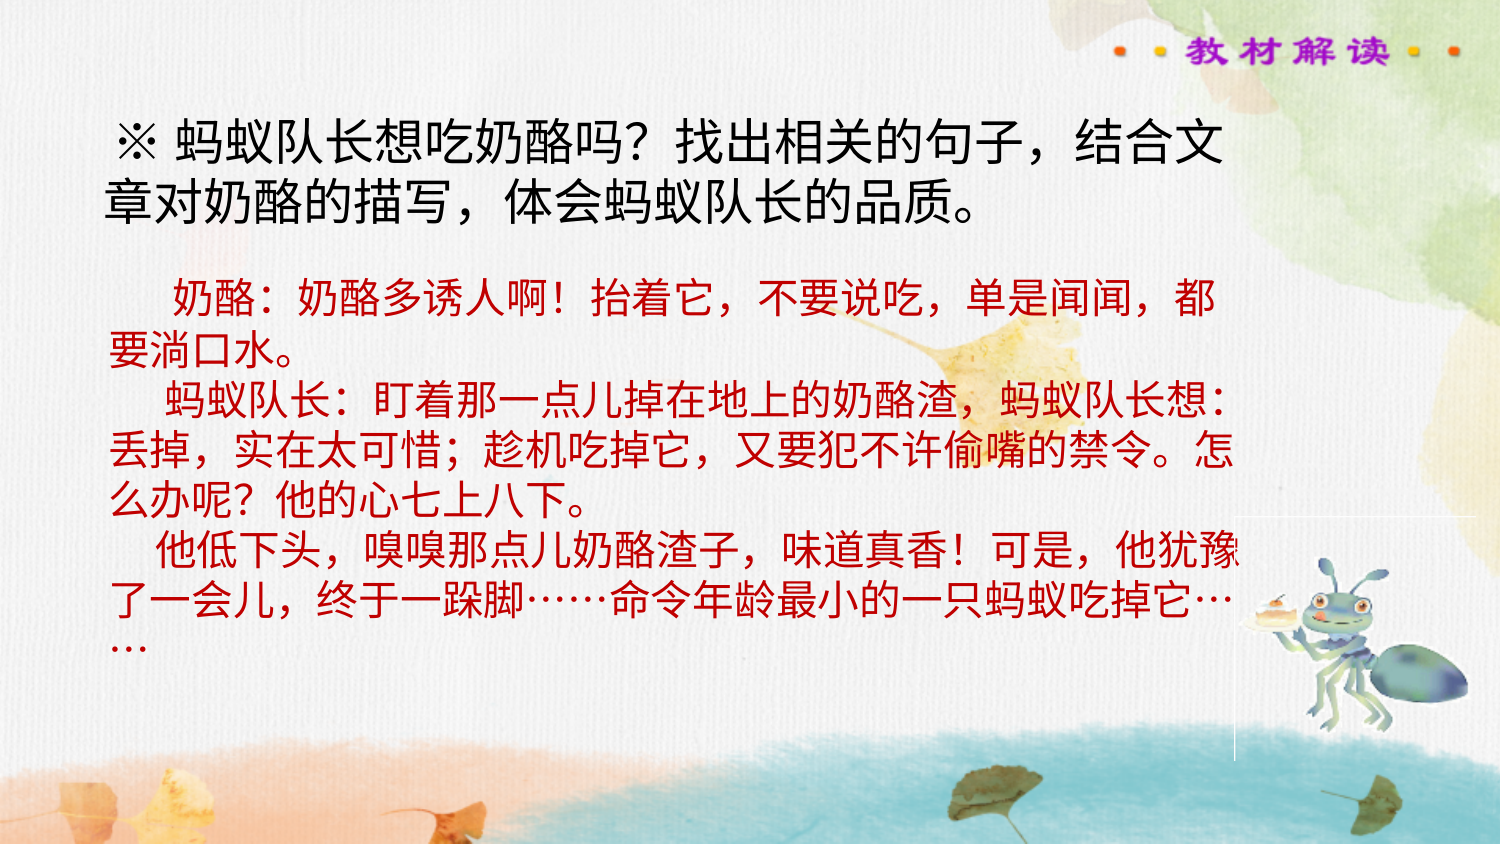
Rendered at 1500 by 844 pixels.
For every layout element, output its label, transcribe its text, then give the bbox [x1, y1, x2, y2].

picture [0, 0, 1500, 844]
text_box 奶酪：奶酪多诱人啊！抬着它，不要说吃，单是闻闻，都要淌口水。 蚂蚁队长：盯着那一点儿掉在地上的奶酪渣，蚂蚁队长想：丢掉，实在太可惜；趁机吃掉它，又要犯不许偷嘴的禁令。怎么办呢？他的心七上八下。 他低下头，嗅嗅那点儿奶酪渣子，味道真香！可是，他犹豫了一会儿，终于一跺脚……命令年龄最小的一只蚂蚁吃掉它…… [93, 256, 1270, 682]
text_box ※蚂蚁队长想吃奶酪吗？找出相关的句子，结合文章对奶酪的描写，体会蚂蚁队长的品质。 [88, 102, 1270, 238]
